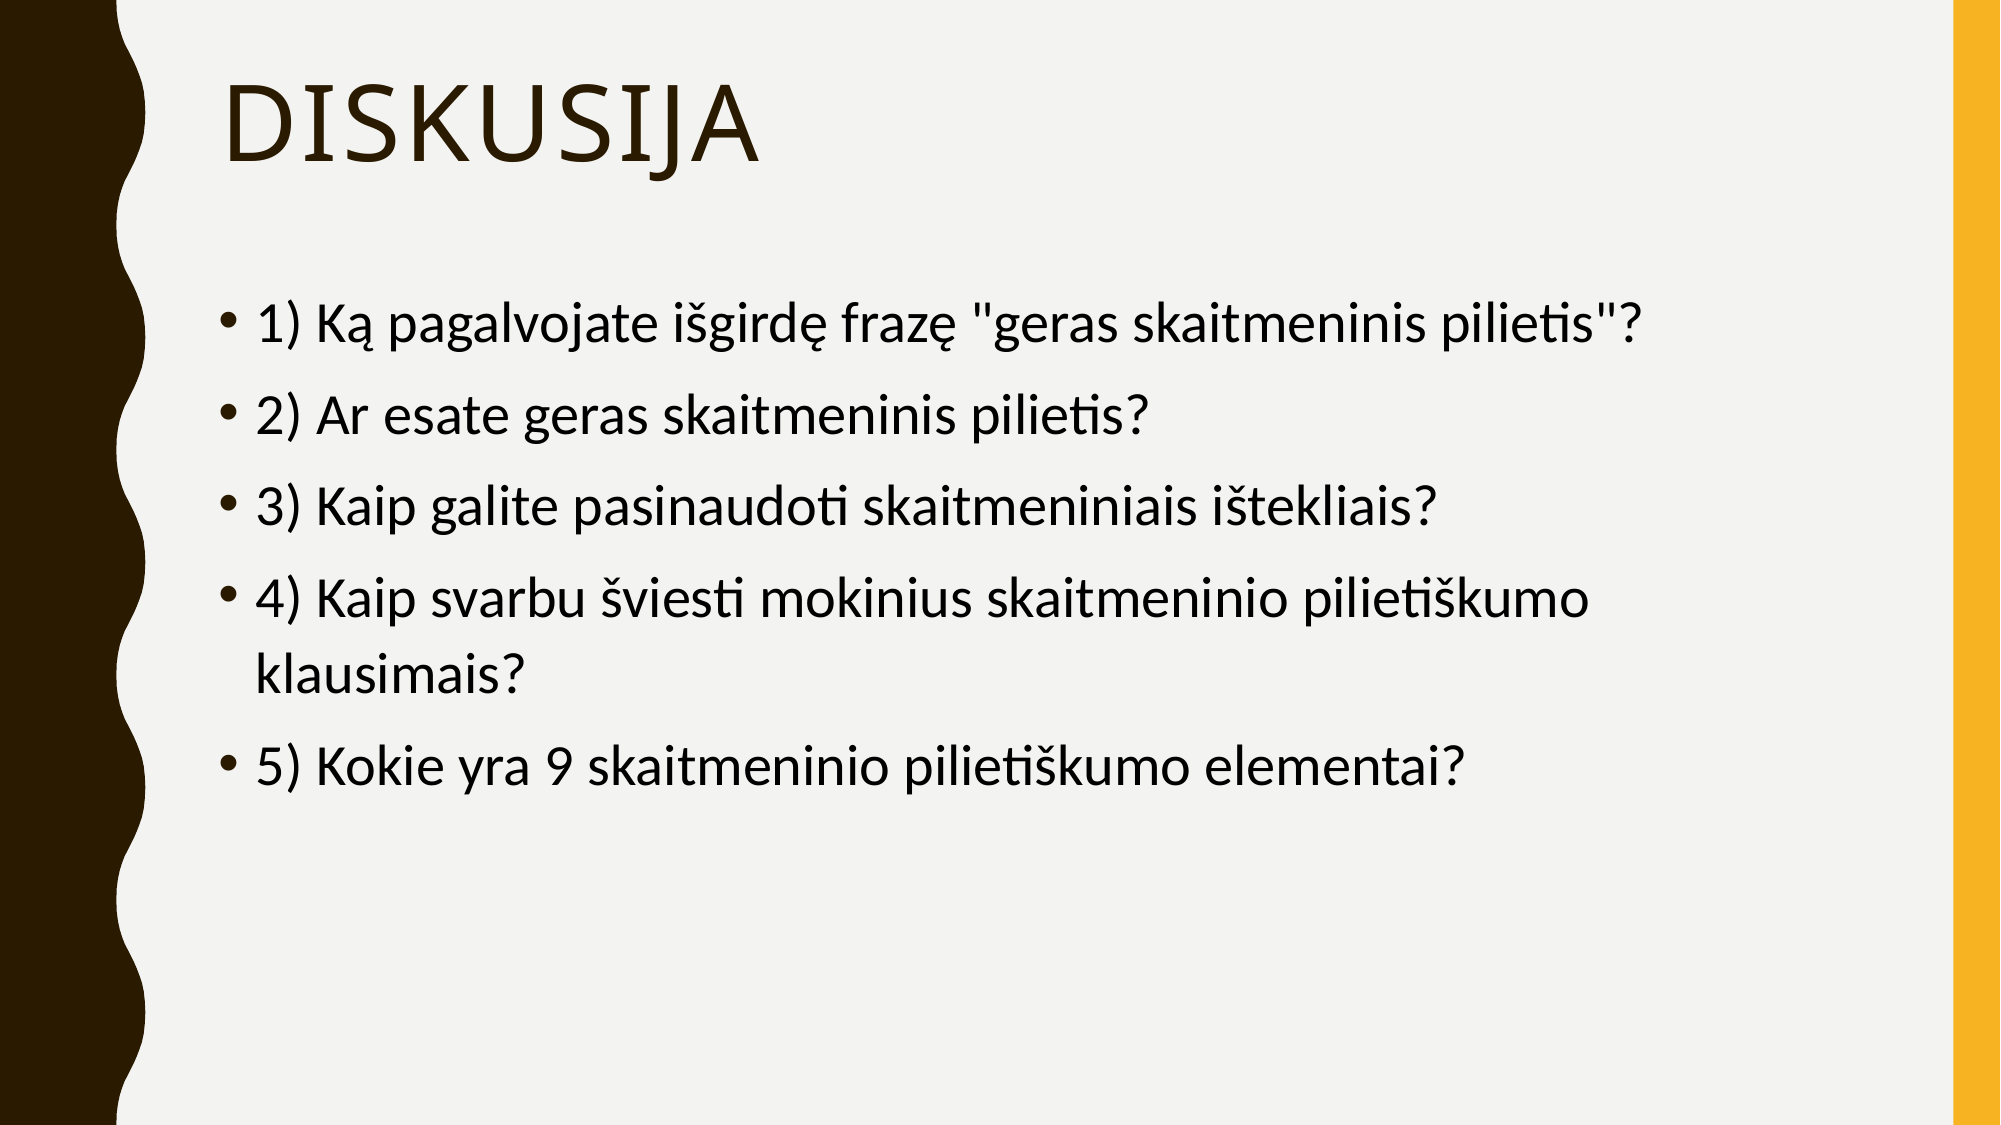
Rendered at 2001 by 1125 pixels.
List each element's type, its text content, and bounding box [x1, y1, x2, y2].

list 1) Ką pagalvojate išgirdę frazę "geras skaitmeninis pilietis"? 2) Ar esate geras skaitmeninis pilietis? 3) Kaip galite pasinaudoti skaitmeniniais ištekliais? 4) Kaip svarbu šviesti mokinius skaitmeninio pilietiškumo klausimais? 5) Kokie yra 9 skaitmeninio pilietiškumo elementai? [203, 270, 1873, 1003]
title dIsKUSIJA [205, 62, 1875, 308]
